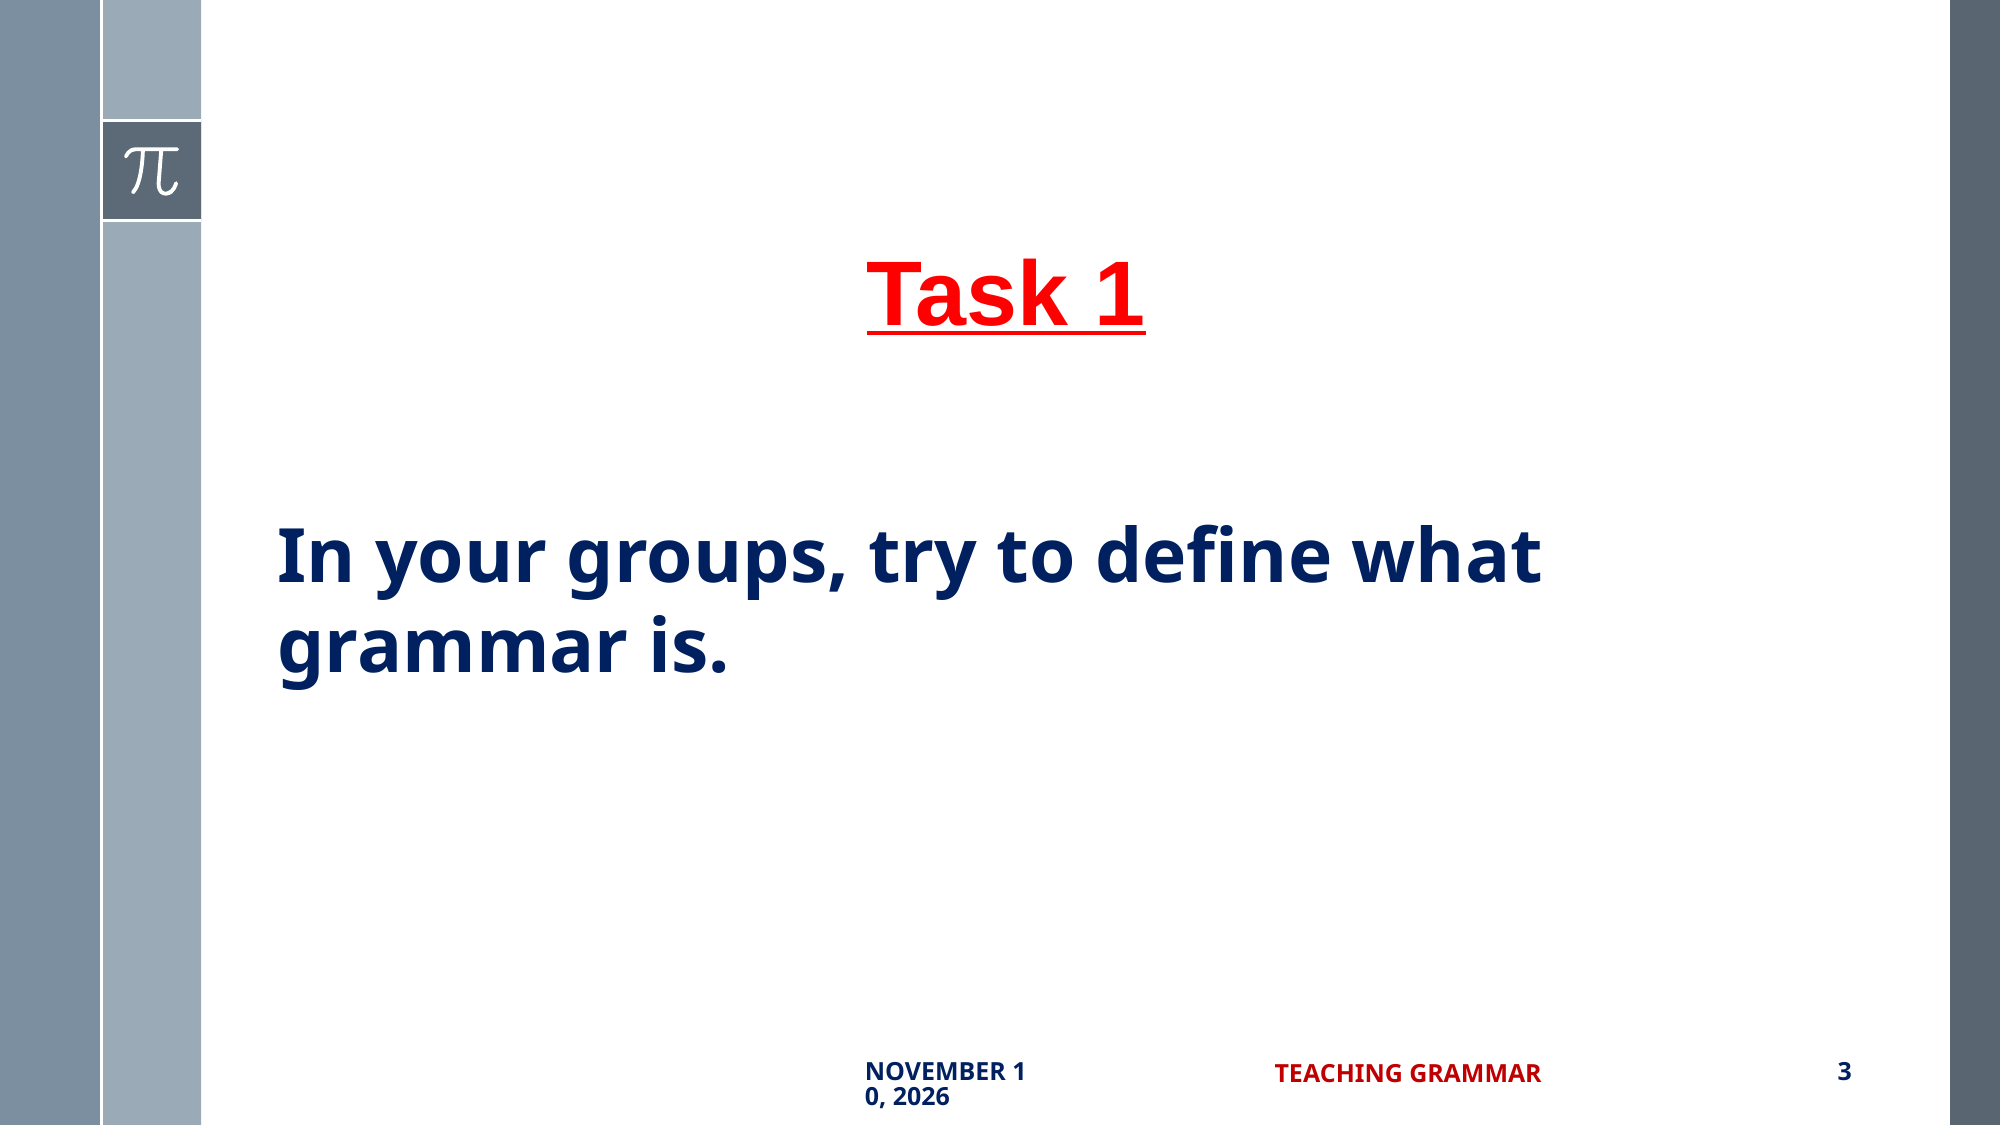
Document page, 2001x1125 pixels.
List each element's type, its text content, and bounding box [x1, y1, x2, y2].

text_box In your groups, try to define what grammar is. [262, 499, 1875, 695]
text_box Task 1 [824, 238, 1188, 353]
footer Teaching Grammar [1082, 1042, 1735, 1103]
slide_number 3 [1766, 1042, 1867, 1103]
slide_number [849, 1042, 1050, 1103]
